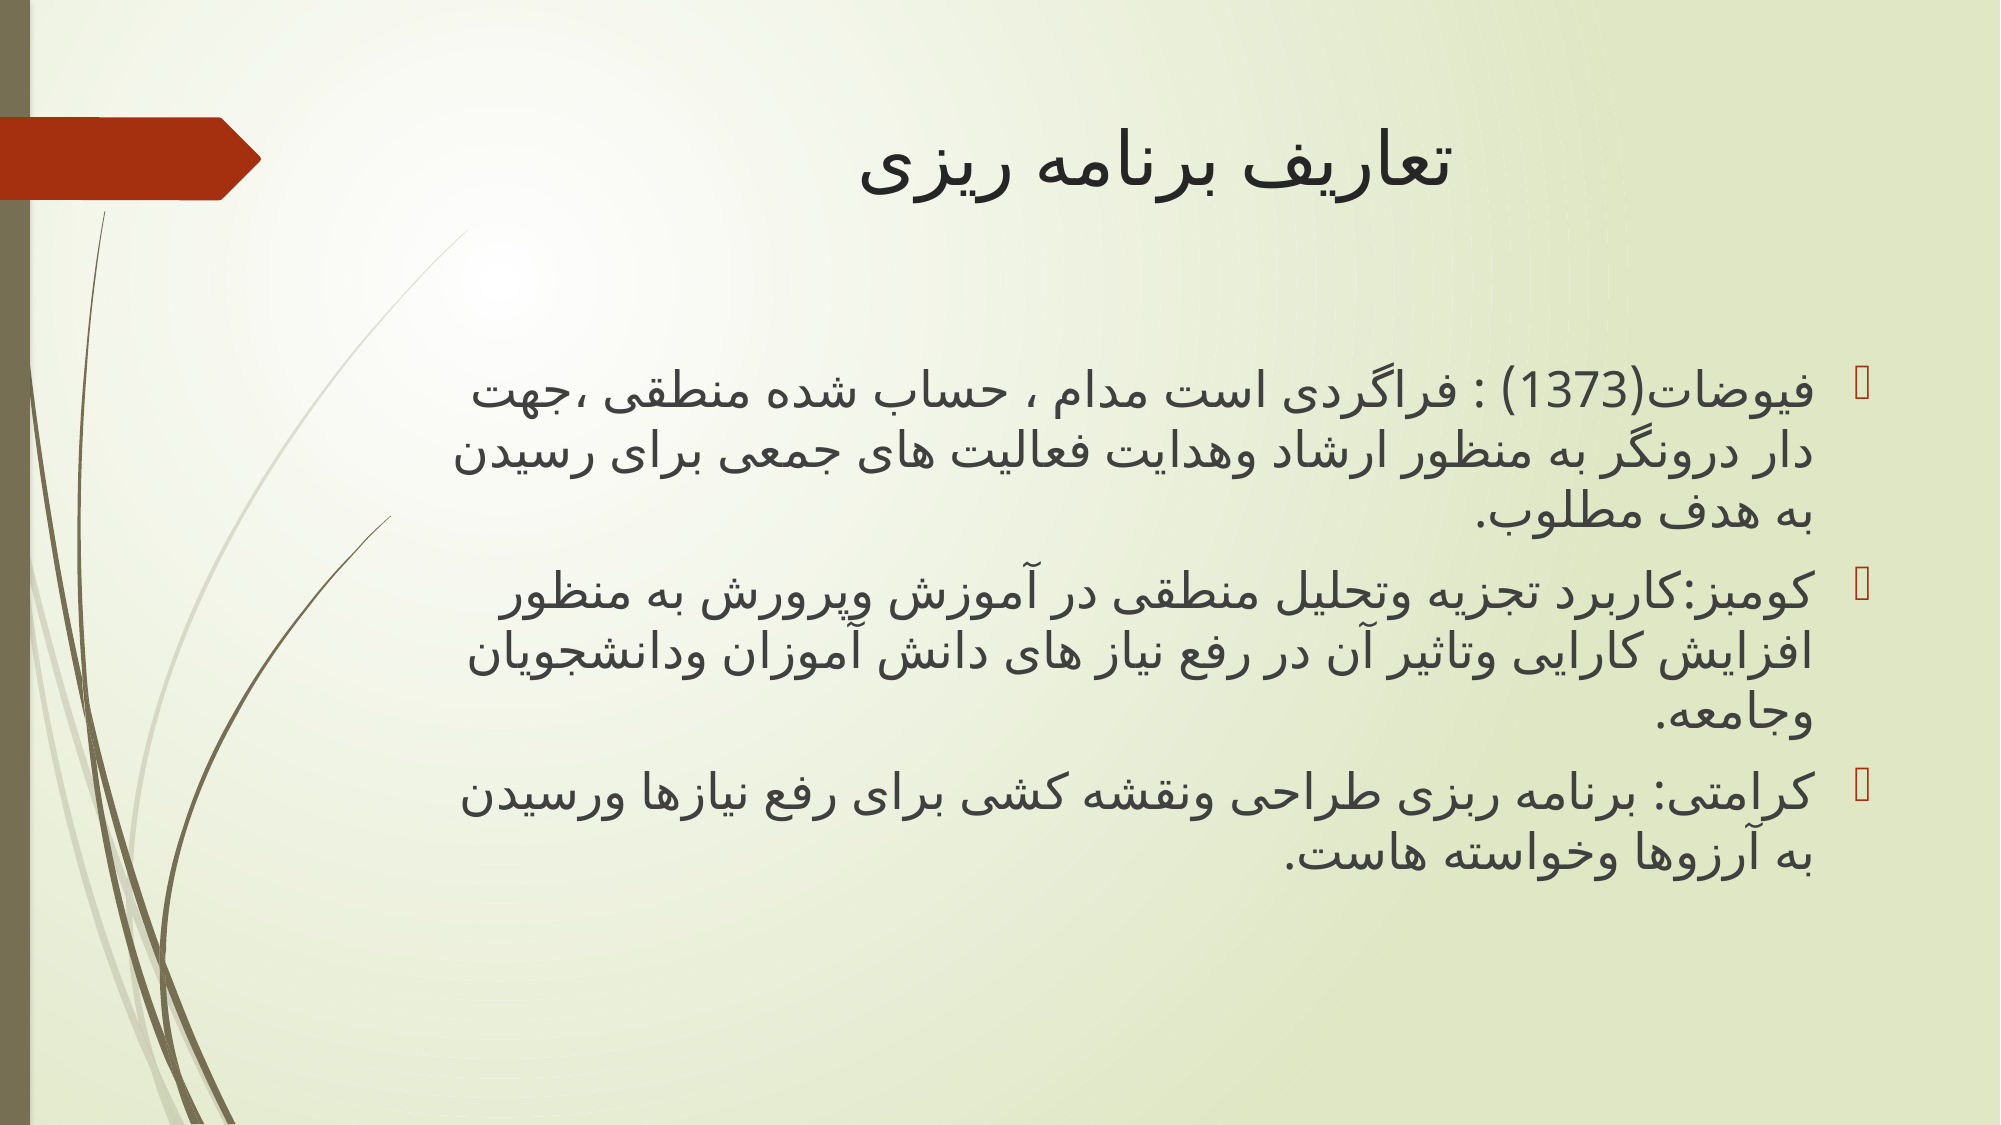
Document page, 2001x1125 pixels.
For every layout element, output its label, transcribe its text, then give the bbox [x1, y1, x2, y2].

list فیوضات(1373) : فراگردی است مدام ، حساب شده منطقی ،جهت دار درونگر به منظور ارشاد وهدایت فعالیت های جمعی برای رسیدن به هدف مطلوب. کومبز:کاربرد تجزیه وتحلیل منطقی در آموزش وپرورش به منظور افزایش کارایی وتاثیر آن در رفع نیاز های دانش آموزان ودانشجویان وجامعه. کرامتی: برنامه ربزی طراحی ونقشه کشی برای رفع نیازها ورسیدن به آرزوها وخواسته هاست. [424, 350, 1888, 970]
title تعاریف برنامه ریزی [425, 102, 1888, 313]
